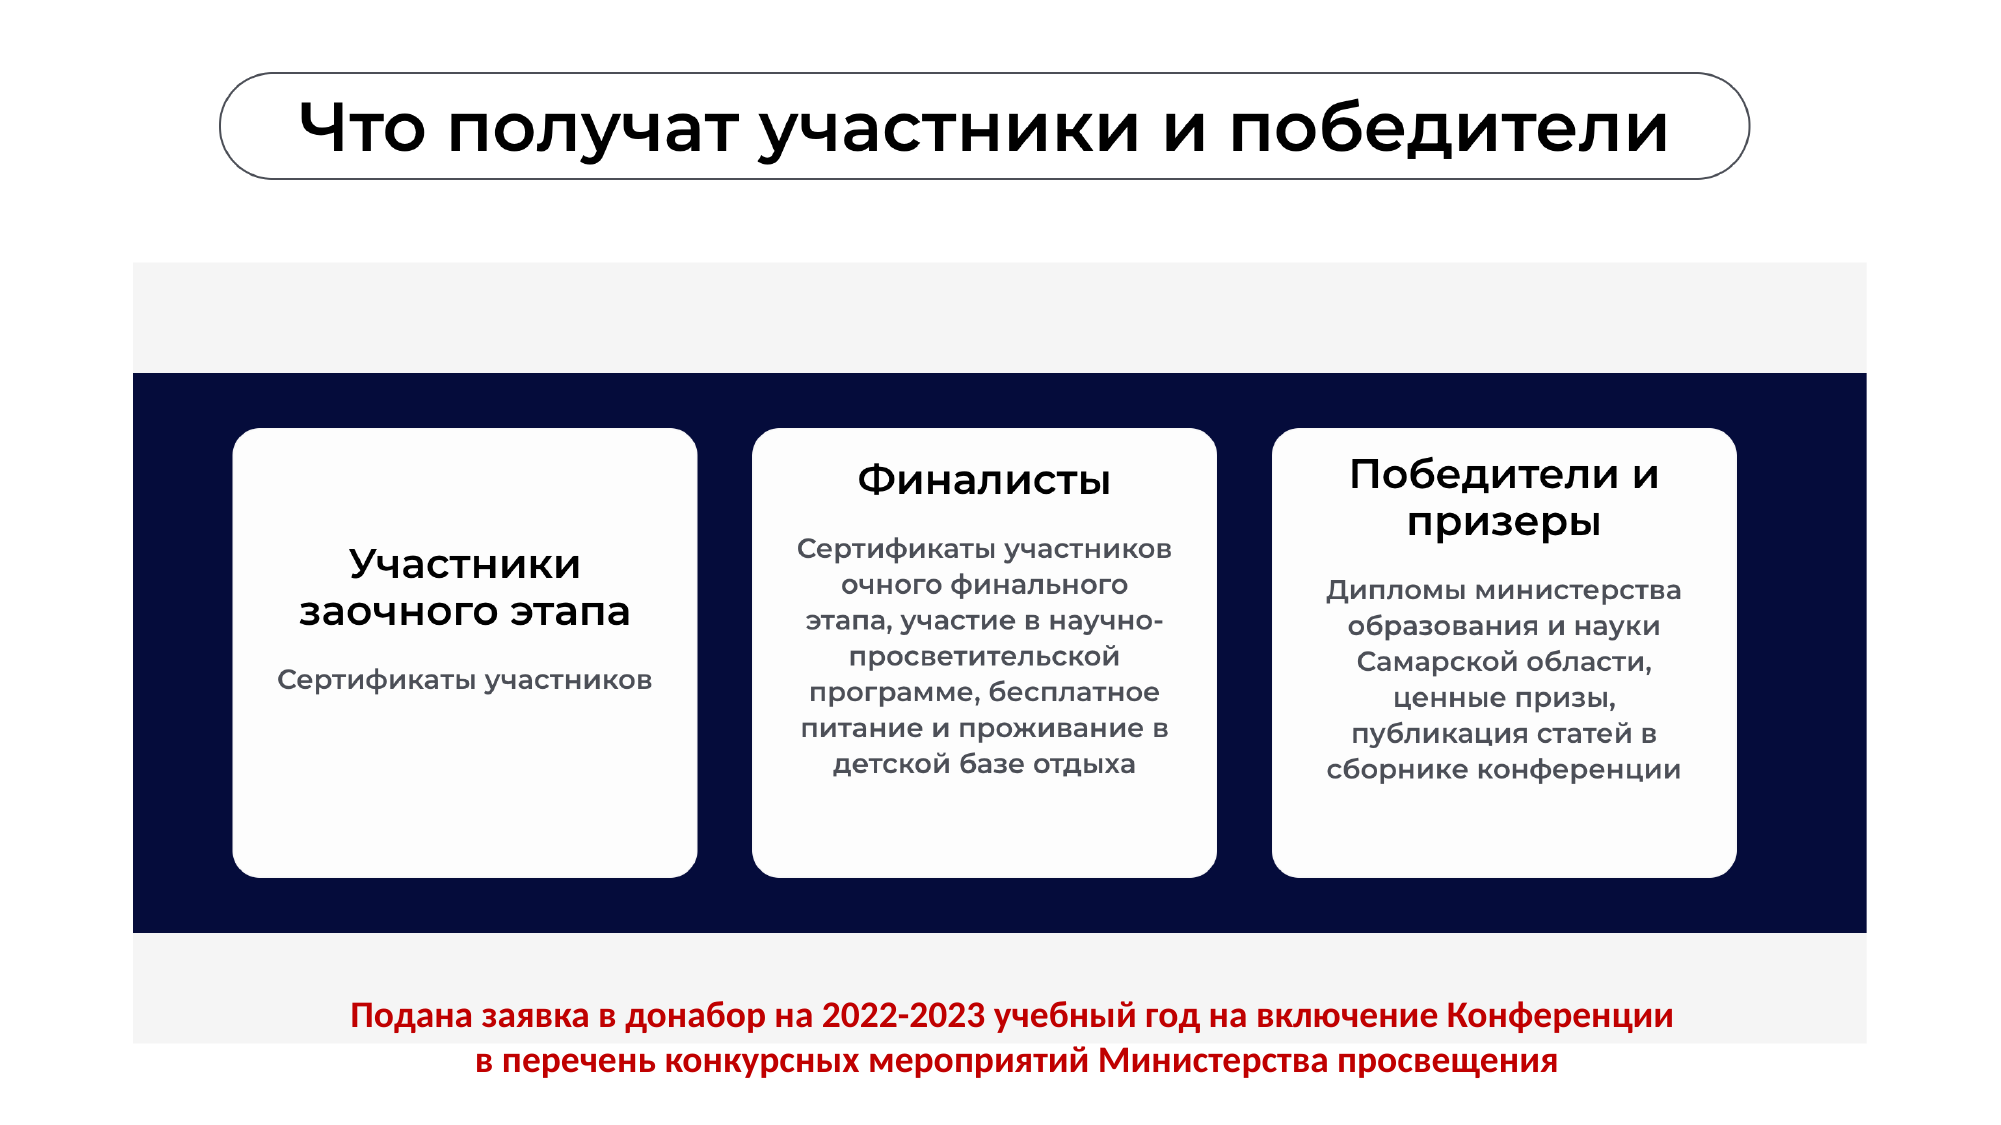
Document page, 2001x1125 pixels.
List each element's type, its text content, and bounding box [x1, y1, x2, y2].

text_box Подана заявка в донабор на 2022-2023 учебный год на включение Конференции в перечень конкурсных мероприятий Министерства просвещения [150, 982, 1885, 1088]
picture [133, 36, 1867, 1050]
